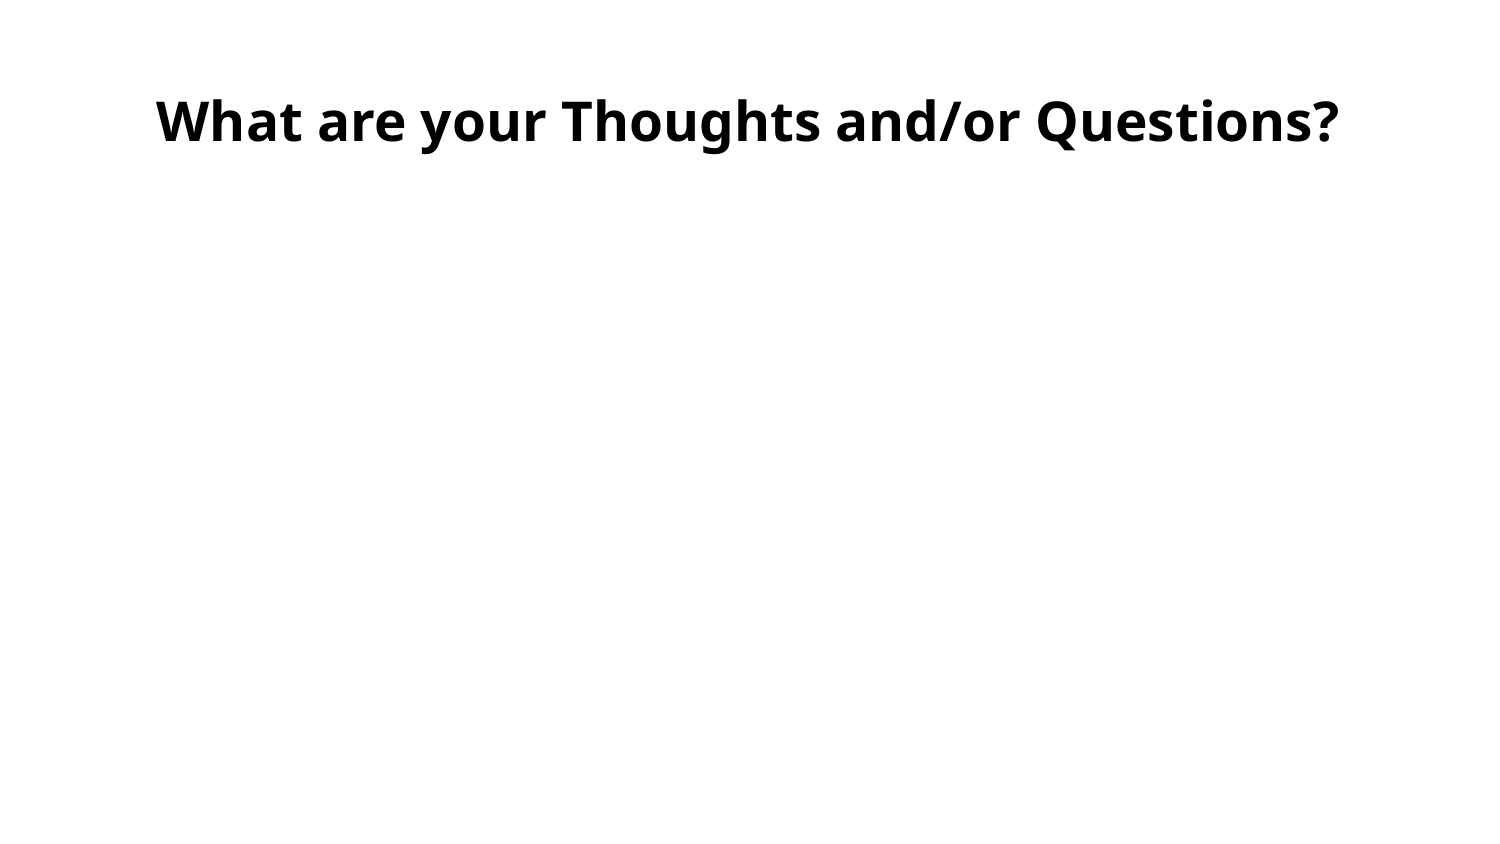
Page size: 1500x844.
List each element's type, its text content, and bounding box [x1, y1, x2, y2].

title What are your Thoughts and/or Questions? [49, 67, 1448, 173]
